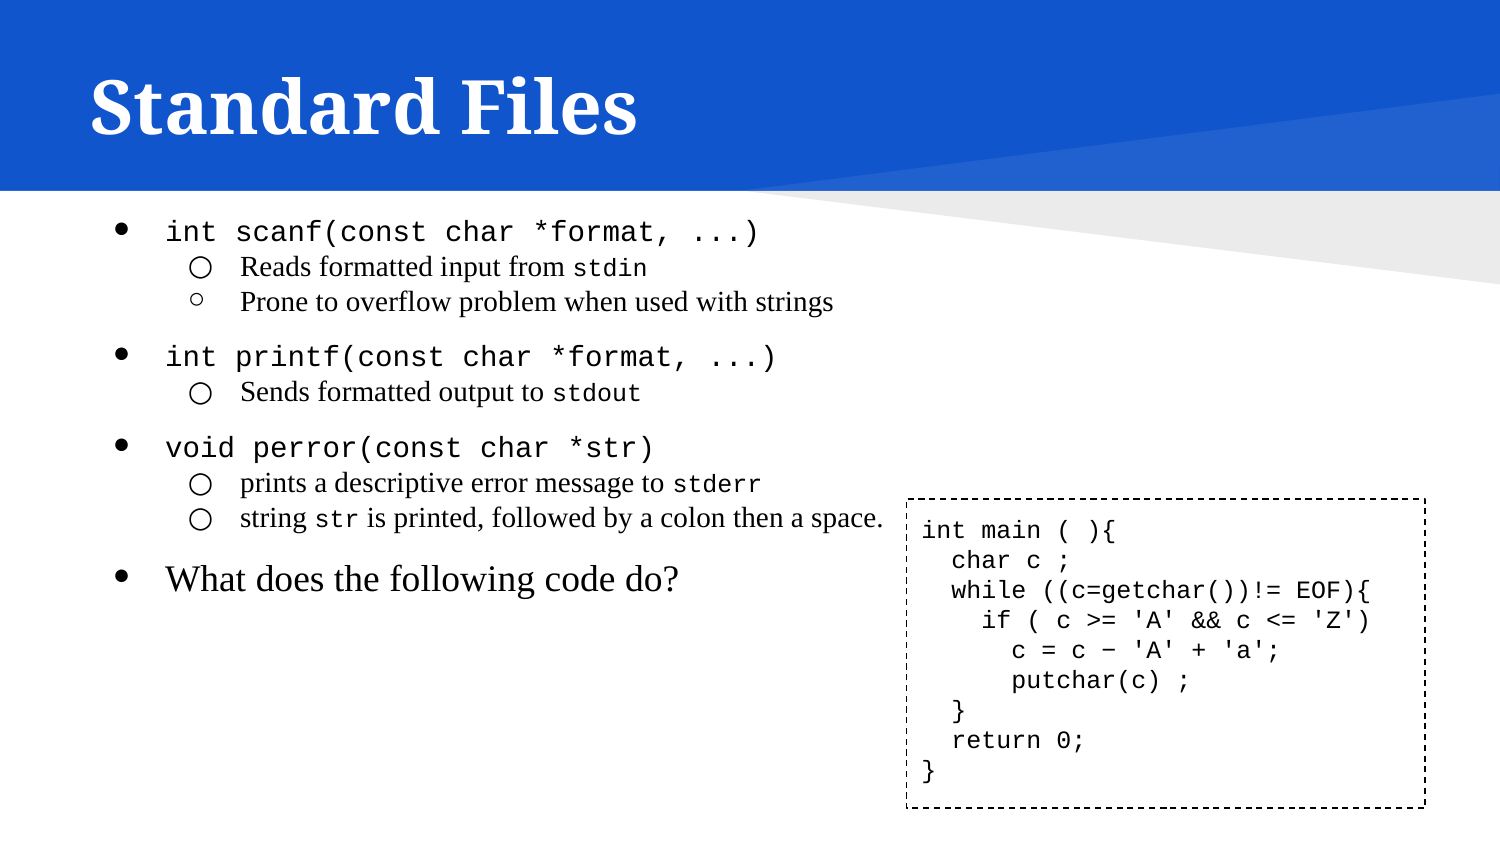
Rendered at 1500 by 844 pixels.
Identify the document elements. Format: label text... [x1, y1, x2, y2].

list int scanf(const char *format, ...) Reads formatted input from stdin Prone to overflow problem when used with strings int printf(const char *format, ...) Sends formatted output to stdout void perror(const char *str) prints a descriptive error message to stderr string str is printed, followed by a colon then a space. What does the following code do? [75, 196, 1425, 808]
text_box int main ( ){ char c ; while ((c=getchar())!= EOF){ if ( c >= 'A' && c <= 'Z') c = c − 'A' + 'a'; putchar(c) ; } return 0; } [906, 498, 1425, 808]
title Standard Files [75, 33, 1425, 175]
